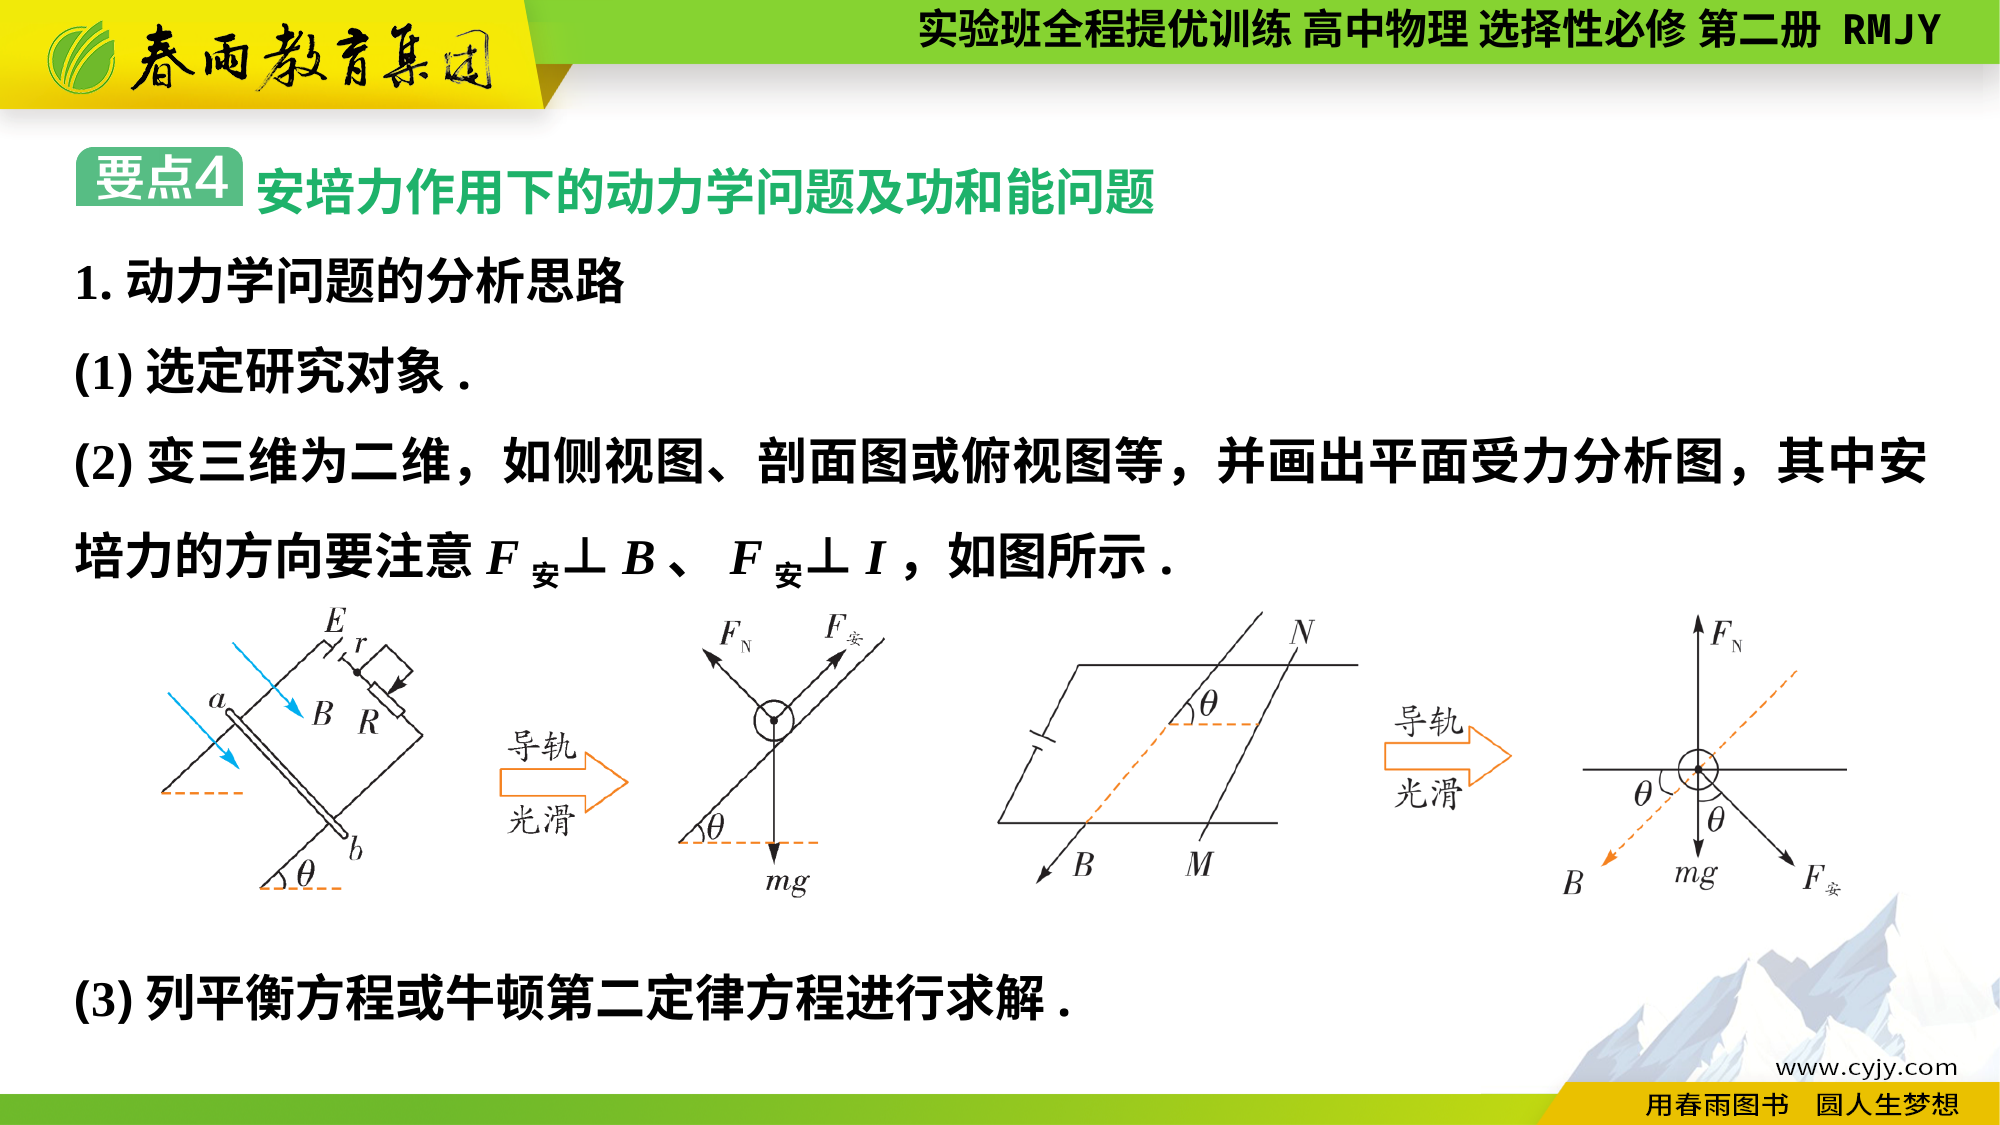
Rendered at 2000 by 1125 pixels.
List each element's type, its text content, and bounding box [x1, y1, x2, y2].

picture [0, 0, 2000, 1125]
text_box (3)列平衡方程或牛顿第二定律方程进行求解. [59, 928, 1944, 1034]
list 安培力作用下的动力学问题及功和能问题 1.动力学问题的分析思路 (1)选定研究对象. (2)变三维为二维，如侧视图、剖面图或俯视图等，并画出平面受力分析图，其中安培力的方向要注意F安⊥B、F安⊥I，如图所示. [59, 122, 1944, 592]
